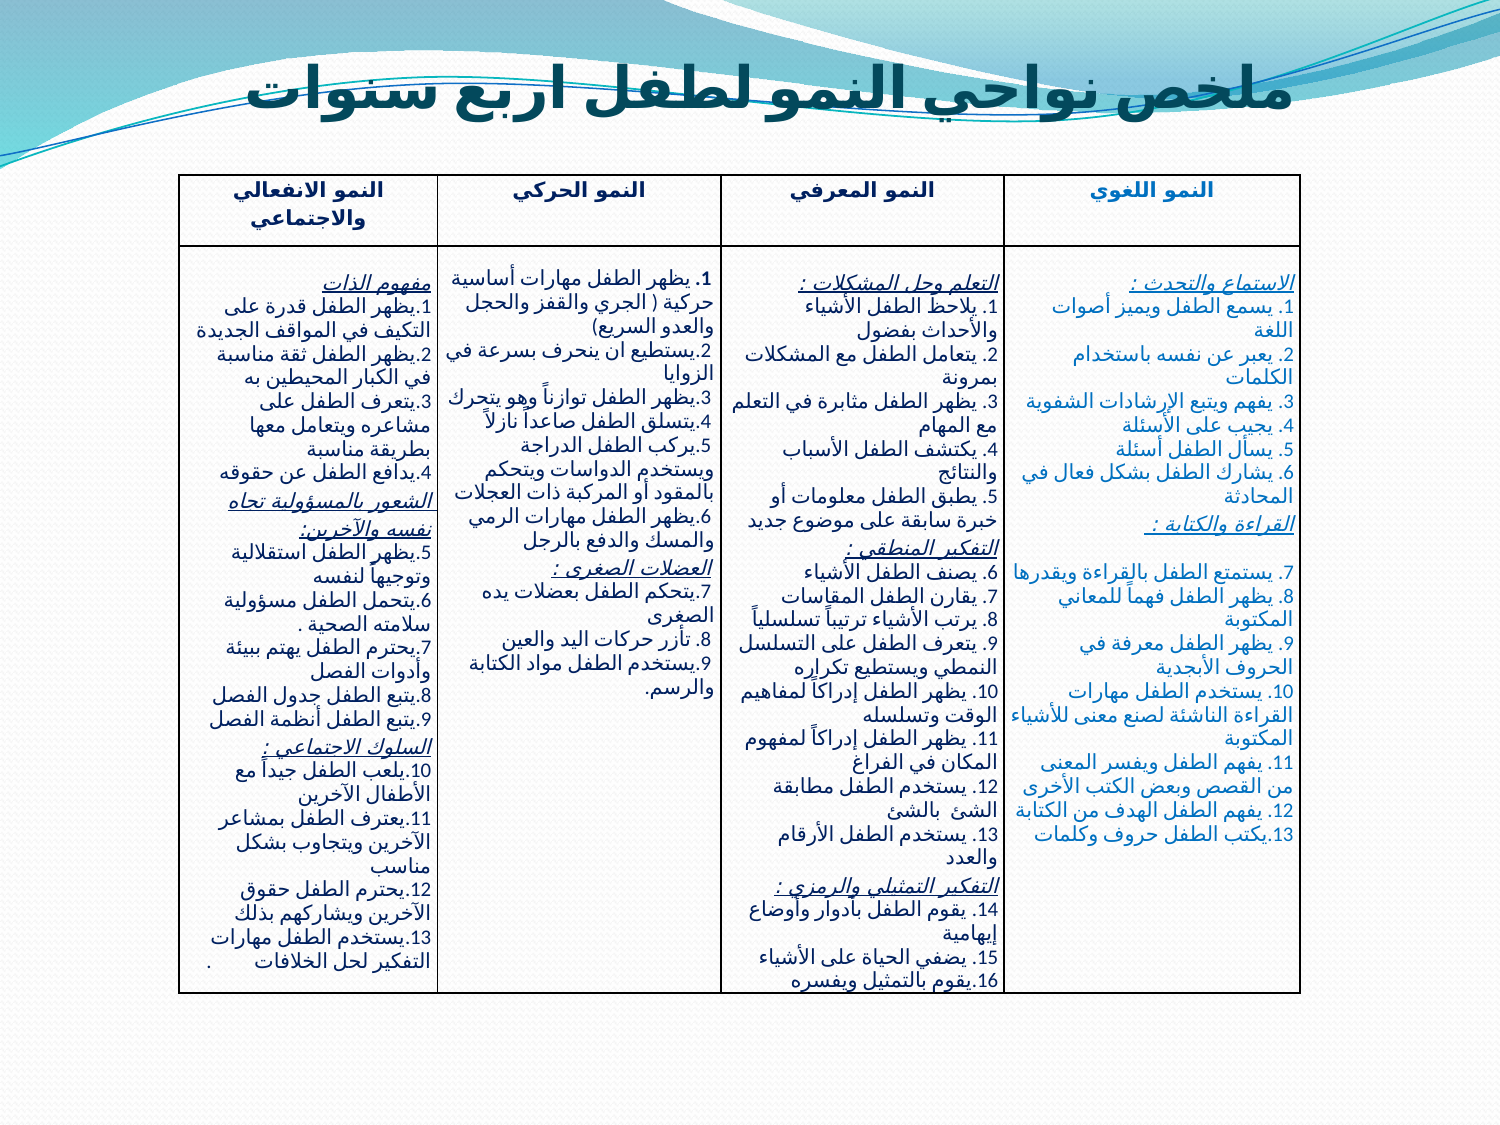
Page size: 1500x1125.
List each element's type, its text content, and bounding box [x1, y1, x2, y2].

table_header النمو المعرفي [722, 176, 1003, 245]
table_cell يظهر الطفل مهارات أساسية حركية ( الجري والقفز والحجل والعدو السريع) يستطيع ان ينحرف بسرعة في الزوايا يظهر الطفل توازناً وهو يتحرك يتسلق الطفل صاعداً نازلاً يركب الطفل الدراجة ويستخدم الدواسات ويتحكم بالمقود أو المركبة ذات العجلات يظهر الطفل مهارات الرمي والمسك والدفع بالرجل العضلات الصغرى : يتحكم الطفل بعضلات يده الصغرى تأزر حركات اليد والعين يستخدم الطفل مواد الكتابة والرسم. [438, 247, 720, 992]
table_cell التعلم وحل المشكلات : يلاحظ الطفل الأشياء والأحداث بفضول يتعامل الطفل مع المشكلات بمرونة يظهر الطفل مثابرة في التعلم مع المهام يكتشف الطفل الأسباب والنتائج يطبق الطفل معلومات أو خبرة سابقة على موضوع جديد التفكير المنطقي : يصنف الطفل الأشياء يقارن الطفل المقاسات يرتب الأشياء ترتيباً تسلسلياً يتعرف الطفل على التسلسل النمطي ويستطيع تكراره يظهر الطفل إدراكاً لمفاهيم الوقت وتسلسله يظهر الطفل إدراكاً لمفهوم المكان في الفراغ يستخدم الطفل مطابقة الشئ بالشئ يستخدم الطفل الأرقام والعدد التفكير التمثيلي والرمزي : يقوم الطفل بأدوار وأوضاع إيهامية يضفي الحياة على الأشياء يقوم بالتمثيل ويفسره [722, 247, 1003, 992]
table_cell مفهوم الذات يظهر الطفل قدرة على التكيف في المواقف الجديدة يظهر الطفل ثقة مناسبة في الكبار المحيطين به يتعرف الطفل على مشاعره ويتعامل معها بطريقة مناسبة يدافع الطفل عن حقوقه الشعور بالمسؤولية تجاه نفسه والآخرين: يظهر الطفل استقلالية وتوجيهاً لنفسه يتحمل الطفل مسؤولية سلامته الصحية . يحترم الطفل يهتم ببيئة وأدوات الفصل يتبع الطفل جدول الفصل يتبع الطفل أنظمة الفصل السلوك الاجتماعي : يلعب الطفل جيداً مع الأطفال الآخرين يعترف الطفل بمشاعر الآخرين ويتجاوب بشكل مناسب يحترم الطفل حقوق الآخرين ويشاركهم بذلك يستخدم الطفل مهارات التفكير لحل الخلافات . [180, 247, 437, 992]
table_cell الاستماع والتحدث : يسمع الطفل ويميز أصوات اللغة يعبر عن نفسه باستخدام الكلمات يفهم ويتبع الإرشادات الشفوية يجيب على الأسئلة يسأل الطفل أسئلة يشارك الطفل بشكل فعال في المحادثة القراءة والكتابة : يستمتع الطفل بالقراءة ويقدرها يظهر الطفل فهماً للمعاني المكتوبة يظهر الطفل معرفة في الحروف الأبجدية يستخدم الطفل مهارات القراءة الناشئة لصنع معنى للأشياء المكتوبة يفهم الطفل ويفسر المعنى من القصص وبعض الكتب الأخرى يفهم الطفل الهدف من الكتابة يكتب الطفل حروف وكلمات [1005, 247, 1299, 992]
text_box ملخص نواحي النمو لطفل اربع سنوات [229, 0, 1311, 173]
table_header النمو الحركي [438, 176, 720, 245]
table_header النمو الانفعالي والاجتماعي [180, 176, 437, 245]
table_header النمو اللغوي [1005, 176, 1299, 245]
